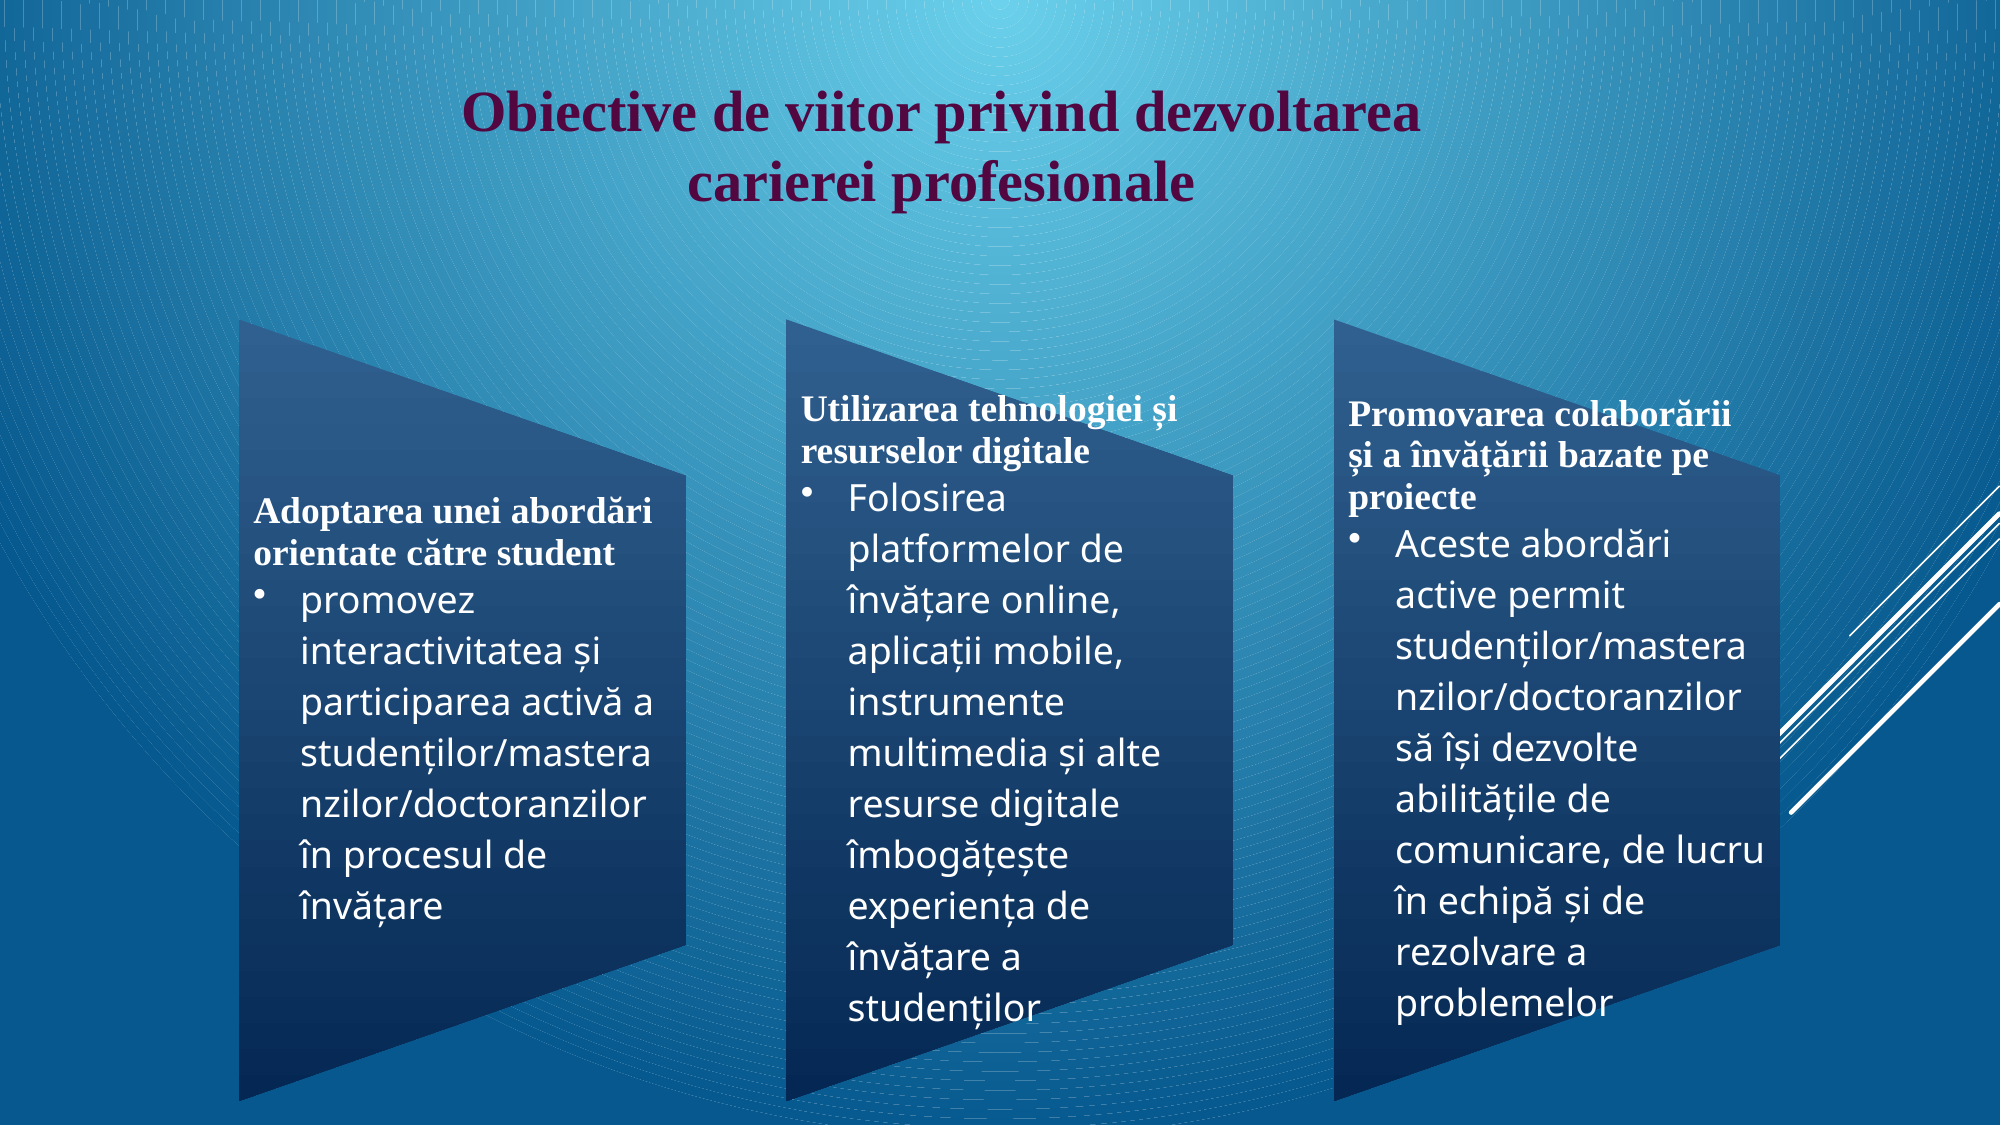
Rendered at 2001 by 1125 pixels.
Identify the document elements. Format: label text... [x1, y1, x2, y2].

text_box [238, 319, 1781, 1102]
text_box Obiective de viitor privind dezvoltarea carierei profesionale [347, 65, 1536, 221]
